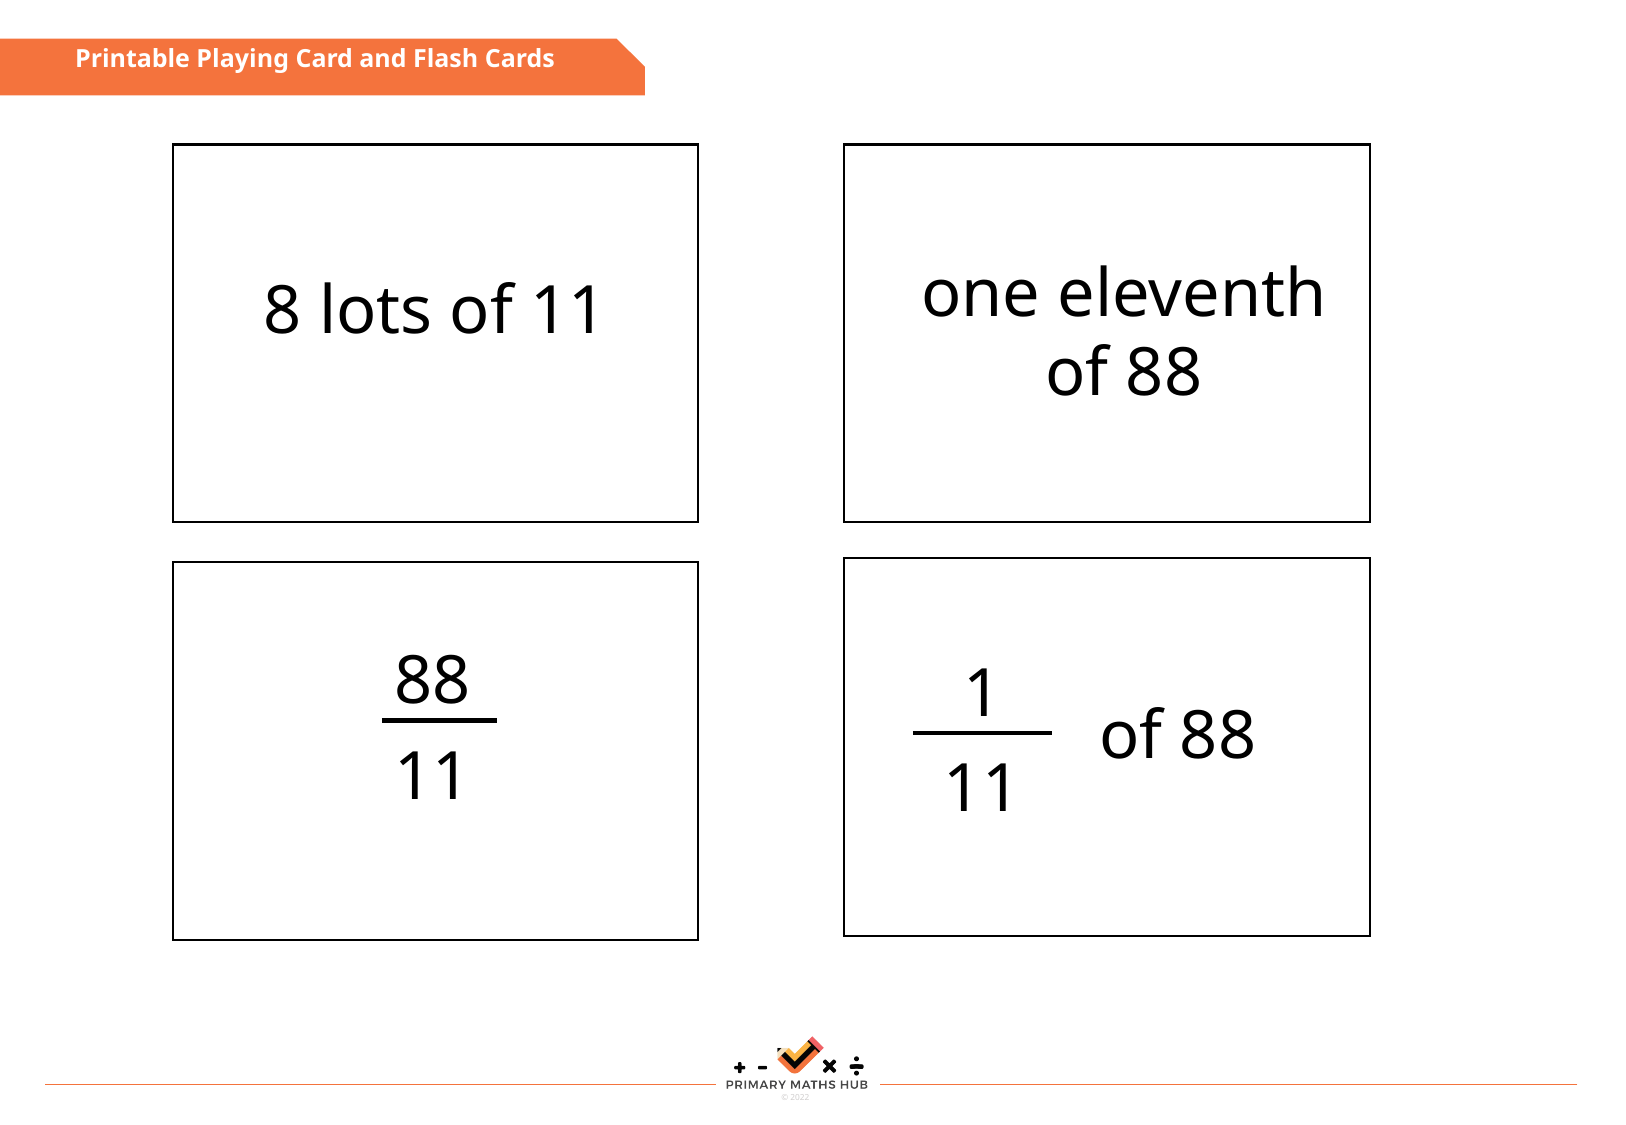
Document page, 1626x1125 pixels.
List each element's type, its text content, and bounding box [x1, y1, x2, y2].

text_box Printable Playing Card and Flash Cards [0, 37, 646, 97]
text_box of 88 [1058, 684, 1298, 780]
table_header 88 [368, 625, 497, 720]
table_cell 11 [368, 720, 497, 815]
table_header 1 [913, 638, 1052, 731]
text_box © 2022 [720, 1084, 870, 1110]
text_box [172, 143, 699, 259]
table_cell 11 [913, 735, 1052, 828]
text_box [172, 561, 699, 941]
picture [722, 1034, 872, 1094]
text_box [843, 557, 1371, 937]
text_box [843, 143, 1371, 523]
text_box 8 lots of 11 [172, 259, 699, 355]
text_box [172, 355, 699, 523]
text_box one eleventh of 88 [898, 241, 1350, 417]
